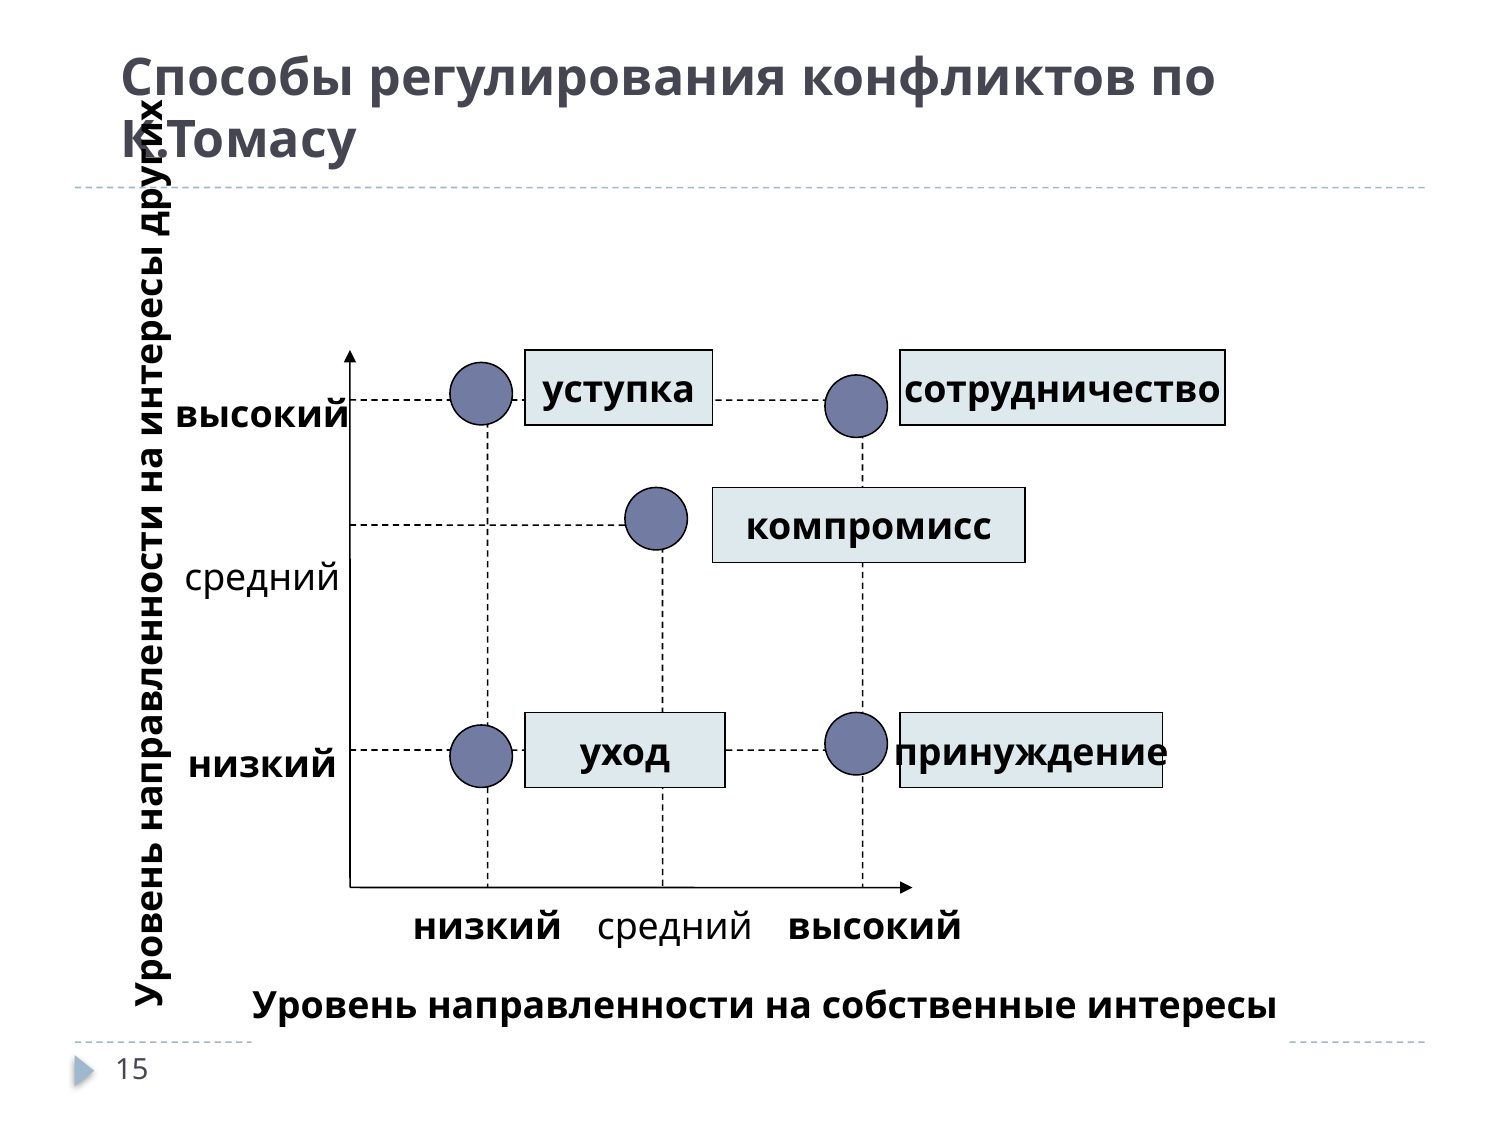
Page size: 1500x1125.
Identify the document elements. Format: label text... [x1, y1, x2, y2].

text_box уход [525, 712, 725, 788]
slide_number 15 [100, 1042, 426, 1103]
text_box [824, 712, 888, 775]
text_box принуждение [900, 712, 1163, 788]
text_box [624, 487, 688, 550]
text_box [663, 881, 913, 894]
text_box сотрудничество [900, 349, 1225, 425]
text_box [449, 362, 513, 425]
text_box компромисс [712, 487, 1025, 563]
text_box [343, 349, 357, 399]
text_box уступка [525, 349, 713, 425]
text_box средний [599, 900, 750, 950]
text_box Уровень направленности на собственные интересы [251, 960, 1289, 1046]
text_box [449, 724, 513, 788]
text_box [824, 374, 888, 438]
text_box высокий [193, 374, 338, 450]
text_box высокий [799, 900, 950, 950]
text_box средний [193, 537, 338, 613]
text_box низкий [193, 724, 338, 800]
text_box низкий [412, 900, 563, 950]
text_box Уровень направленности на интересы других [117, 257, 193, 1023]
title Способы регулирования конфликтов по К.Томасу [105, 35, 1425, 176]
